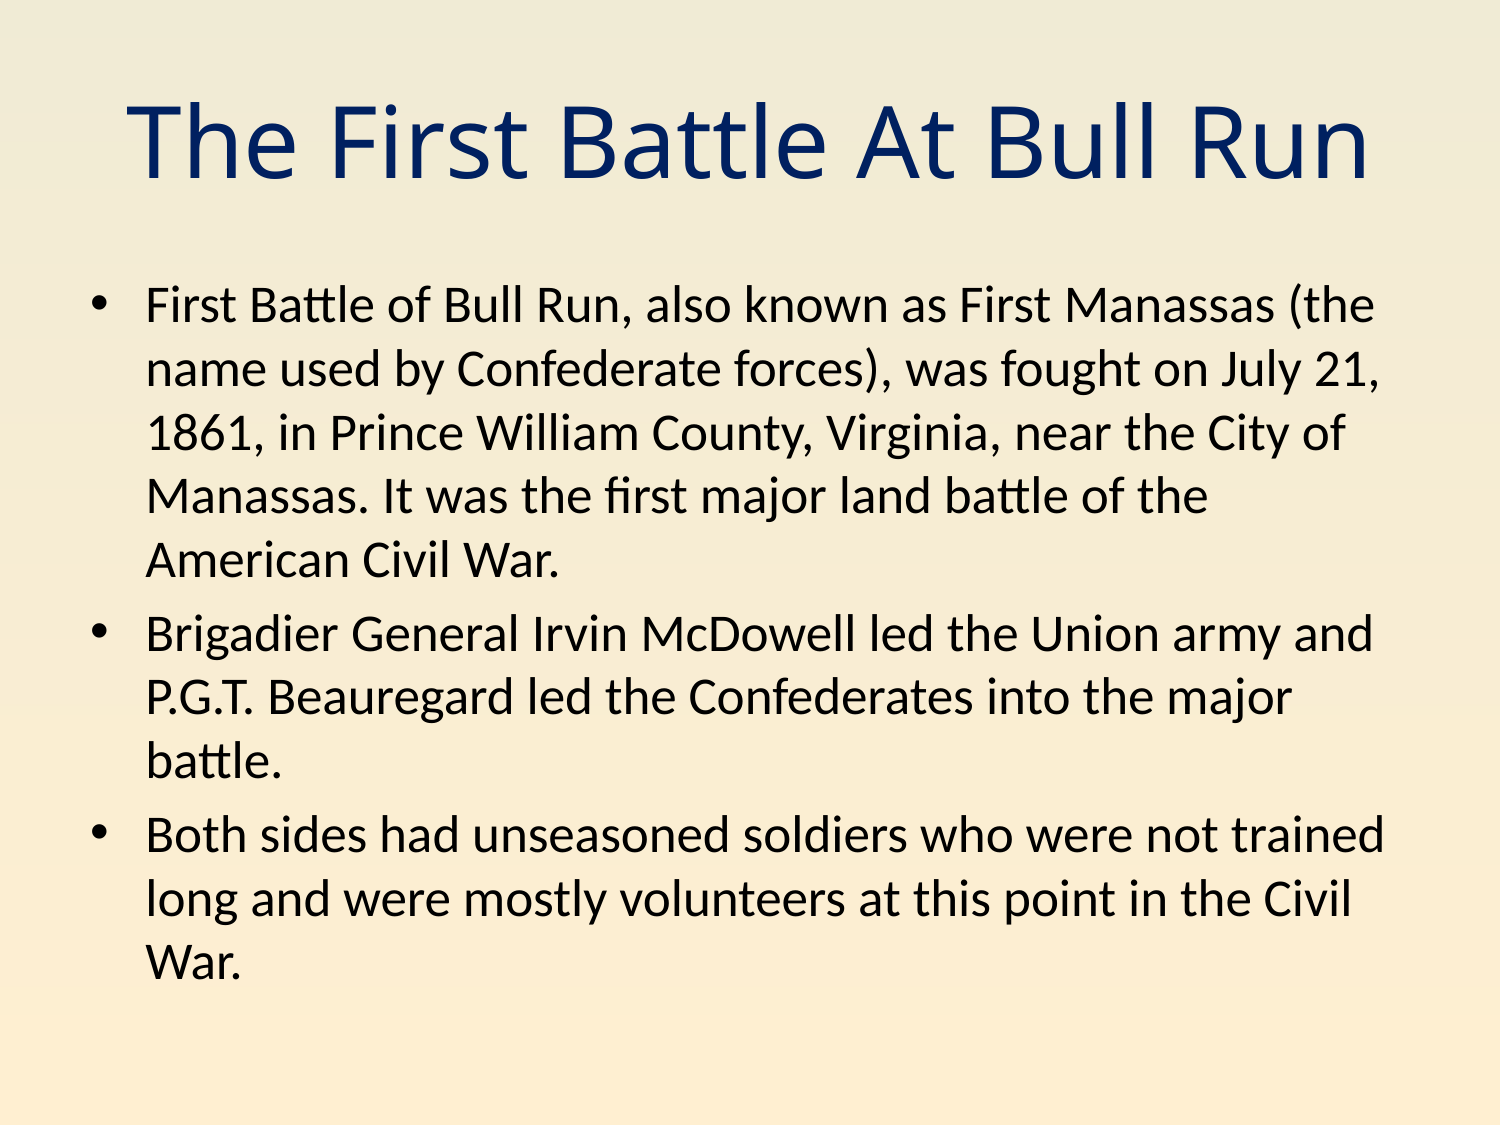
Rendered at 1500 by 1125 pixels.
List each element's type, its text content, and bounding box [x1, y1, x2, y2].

title The First Battle At Bull Run [75, 45, 1425, 233]
list First Battle of Bull Run, also known as First Manassas (the name used by Confederate forces), was fought on July 21, 1861, in Prince William County, Virginia, near the City of Manassas. It was the first major land battle of the American Civil War. Brigadier General Irvin McDowell led the Union army and P.G.T. Beauregard led the Confederates into the major battle. Both sides had unseasoned soldiers who were not trained long and were mostly volunteers at this point in the Civil War. [75, 262, 1425, 1005]
